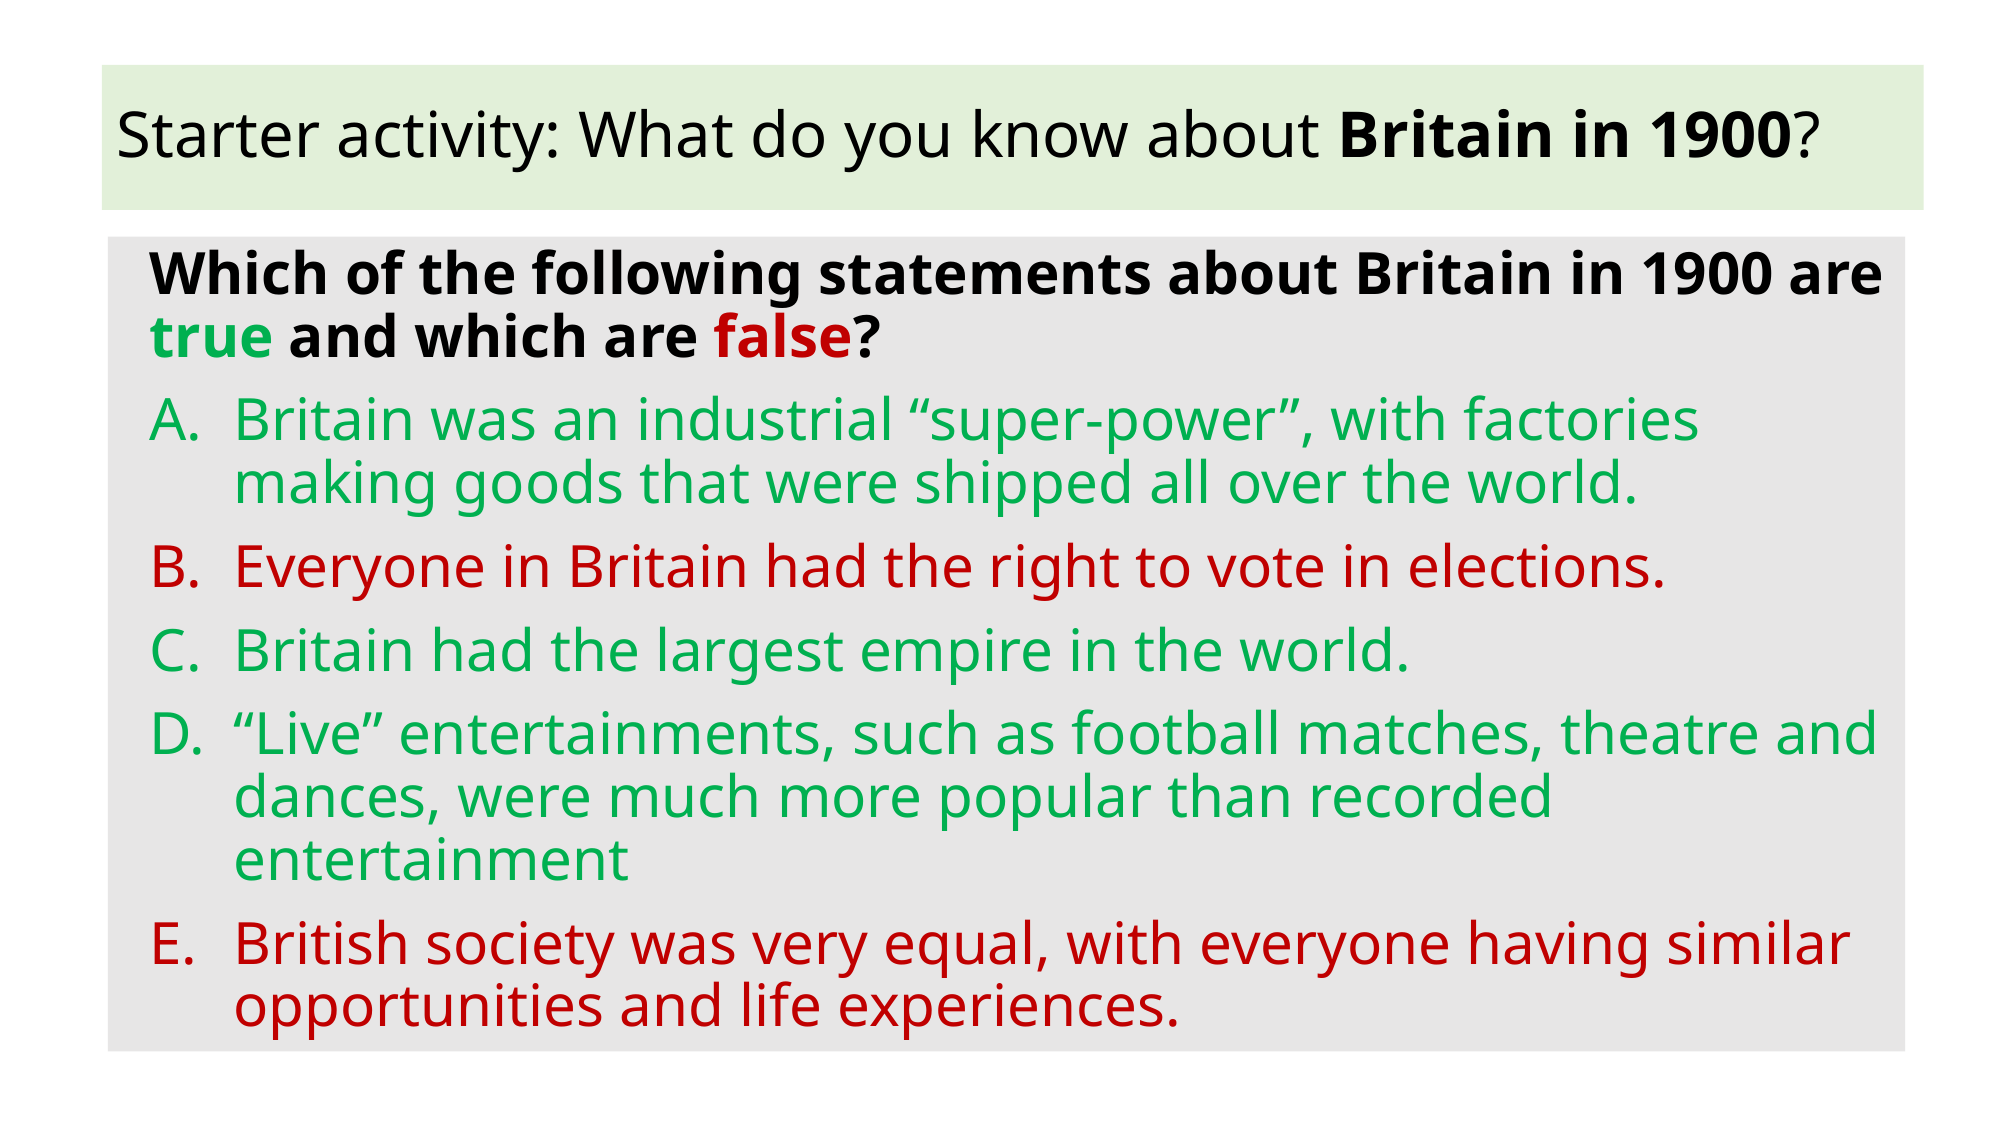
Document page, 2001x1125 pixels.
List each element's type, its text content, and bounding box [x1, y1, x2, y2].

text_box Starter activity: What do you know about Britain in 1900? [101, 64, 1924, 210]
list Which of the following statements about Britain in 1900 are true and which are false? Britain was an industrial “super-power”, with factories making goods that were shipped all over the world. Everyone in Britain had the right to vote in elections. Britain had the largest empire in the world. “Live” entertainments, such as football matches, theatre and dances, were much more popular than recorded entertainment British society was very equal, with everyone having similar opportunities and life experiences. [107, 236, 1906, 1052]
